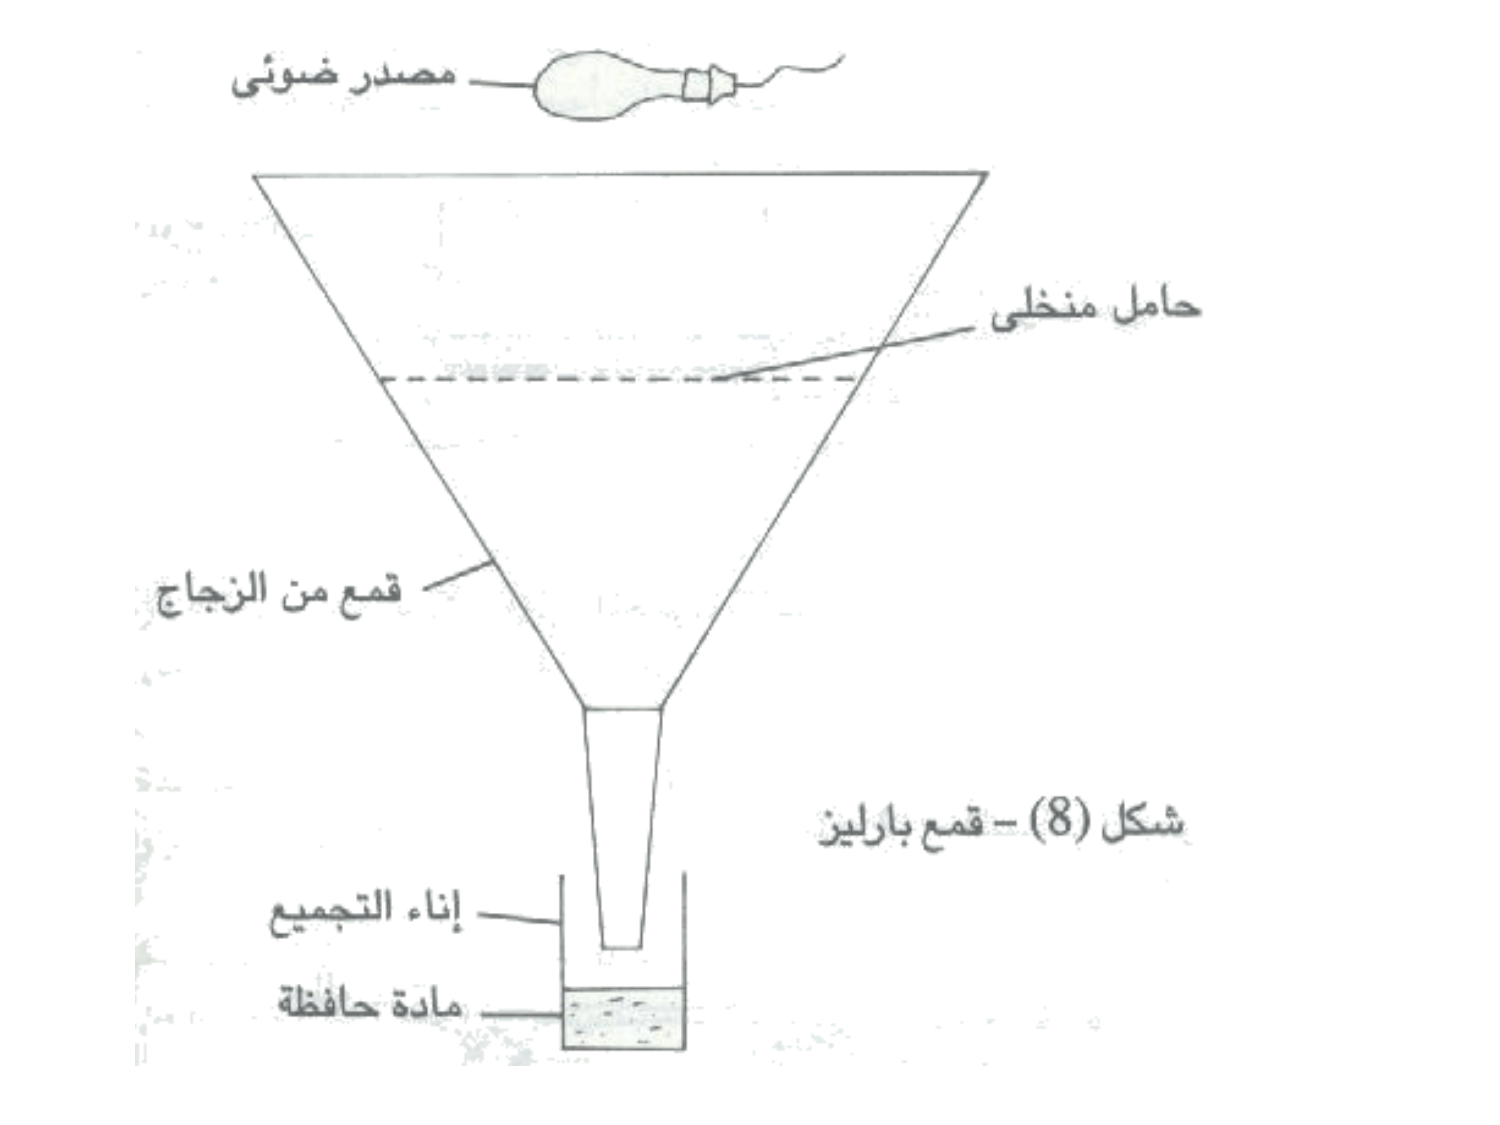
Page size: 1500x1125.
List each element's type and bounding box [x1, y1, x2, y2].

picture [135, 42, 1235, 1066]
